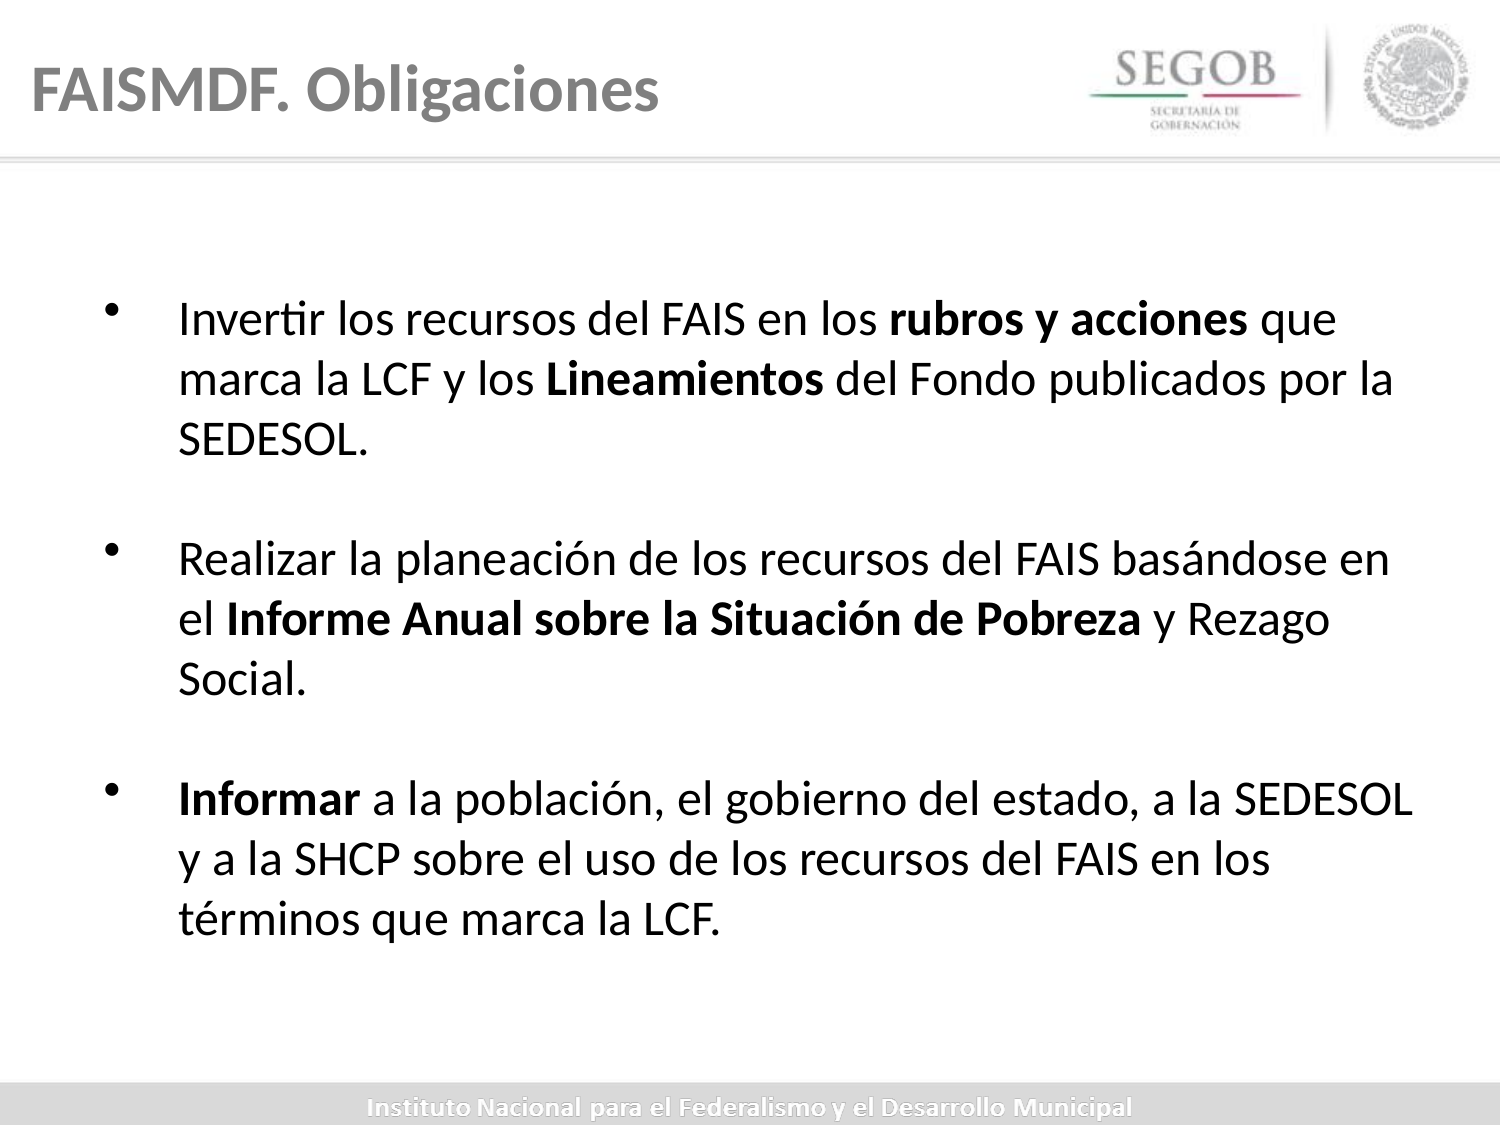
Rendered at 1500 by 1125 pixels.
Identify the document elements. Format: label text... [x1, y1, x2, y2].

text_box FAISMDF. Obligaciones [16, 52, 1058, 132]
list Invertir los recursos del FAIS en los rubros y acciones que marca la LCF y los Lineamientos del Fondo publicados por la SEDESOL. Realizar la planeación de los recursos del FAIS basándose en el Informe Anual sobre la Situación de Pobreza y Rezago Social. Informar a la población, el gobierno del estado, a la SEDESOL y a la SHCP sobre el uso de los recursos del FAIS en los términos que marca la LCF. [88, 267, 1436, 965]
picture [0, 0, 1500, 1125]
